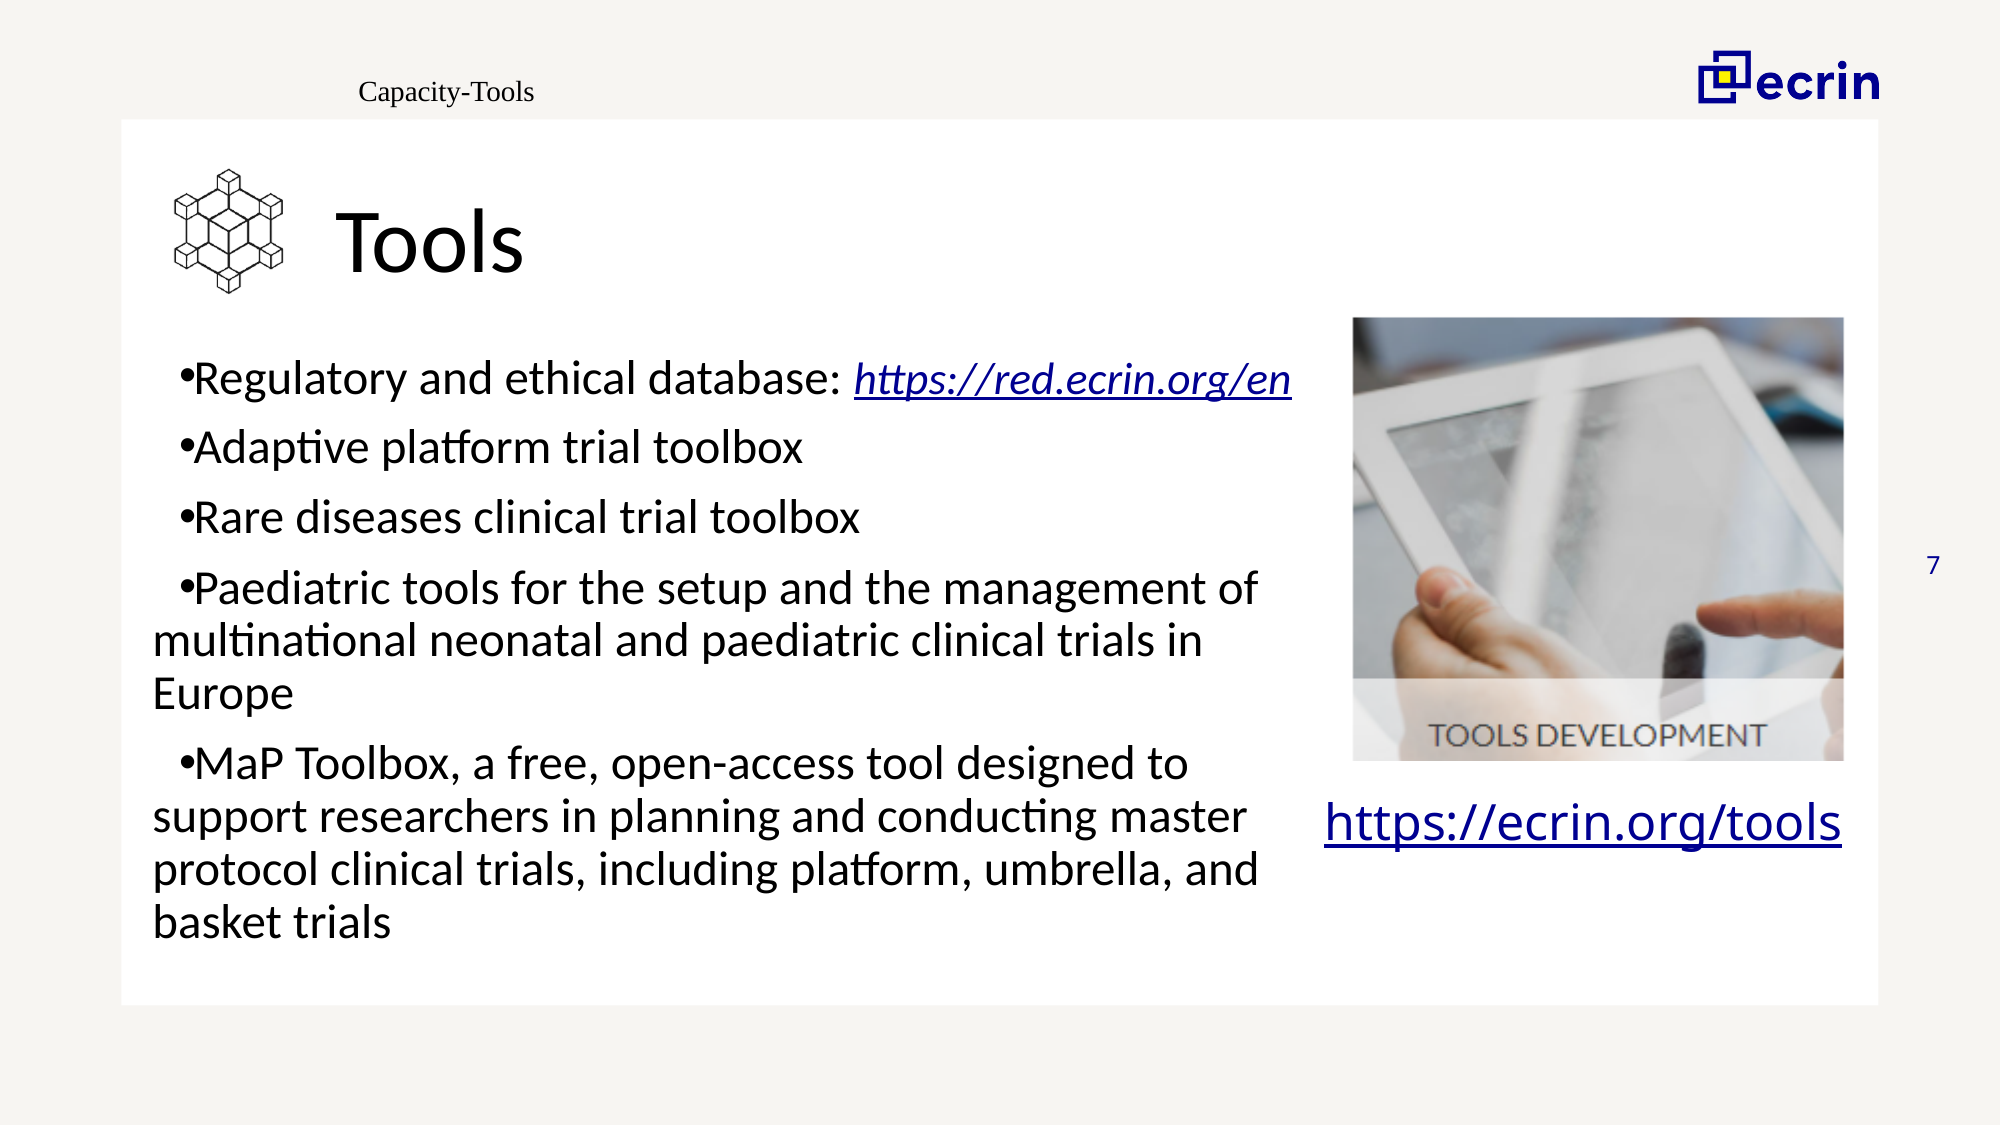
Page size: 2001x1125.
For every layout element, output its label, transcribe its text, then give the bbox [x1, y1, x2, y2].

list Regulatory and ethical database: https://red.ecrin.org/en Adaptive platform trial toolbox Rare diseases clinical trial toolbox Paediatric tools for the setup and the management of multinational neonatal and paediatric clinical trials in Europe MaP Toolbox, a free, open-access tool designed to support researchers in planning and conducting master protocol clinical trials, including platform, umbrella, and basket trials [137, 326, 1333, 1014]
title Tools [320, 160, 1863, 325]
picture [157, 159, 300, 310]
text_box https://ecrin.org/tools [1309, 782, 1858, 911]
slide_number 7 [1894, 532, 1973, 600]
picture [1681, 33, 1902, 121]
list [1333, 304, 1863, 761]
footer Capacity-Tools [108, 58, 784, 122]
